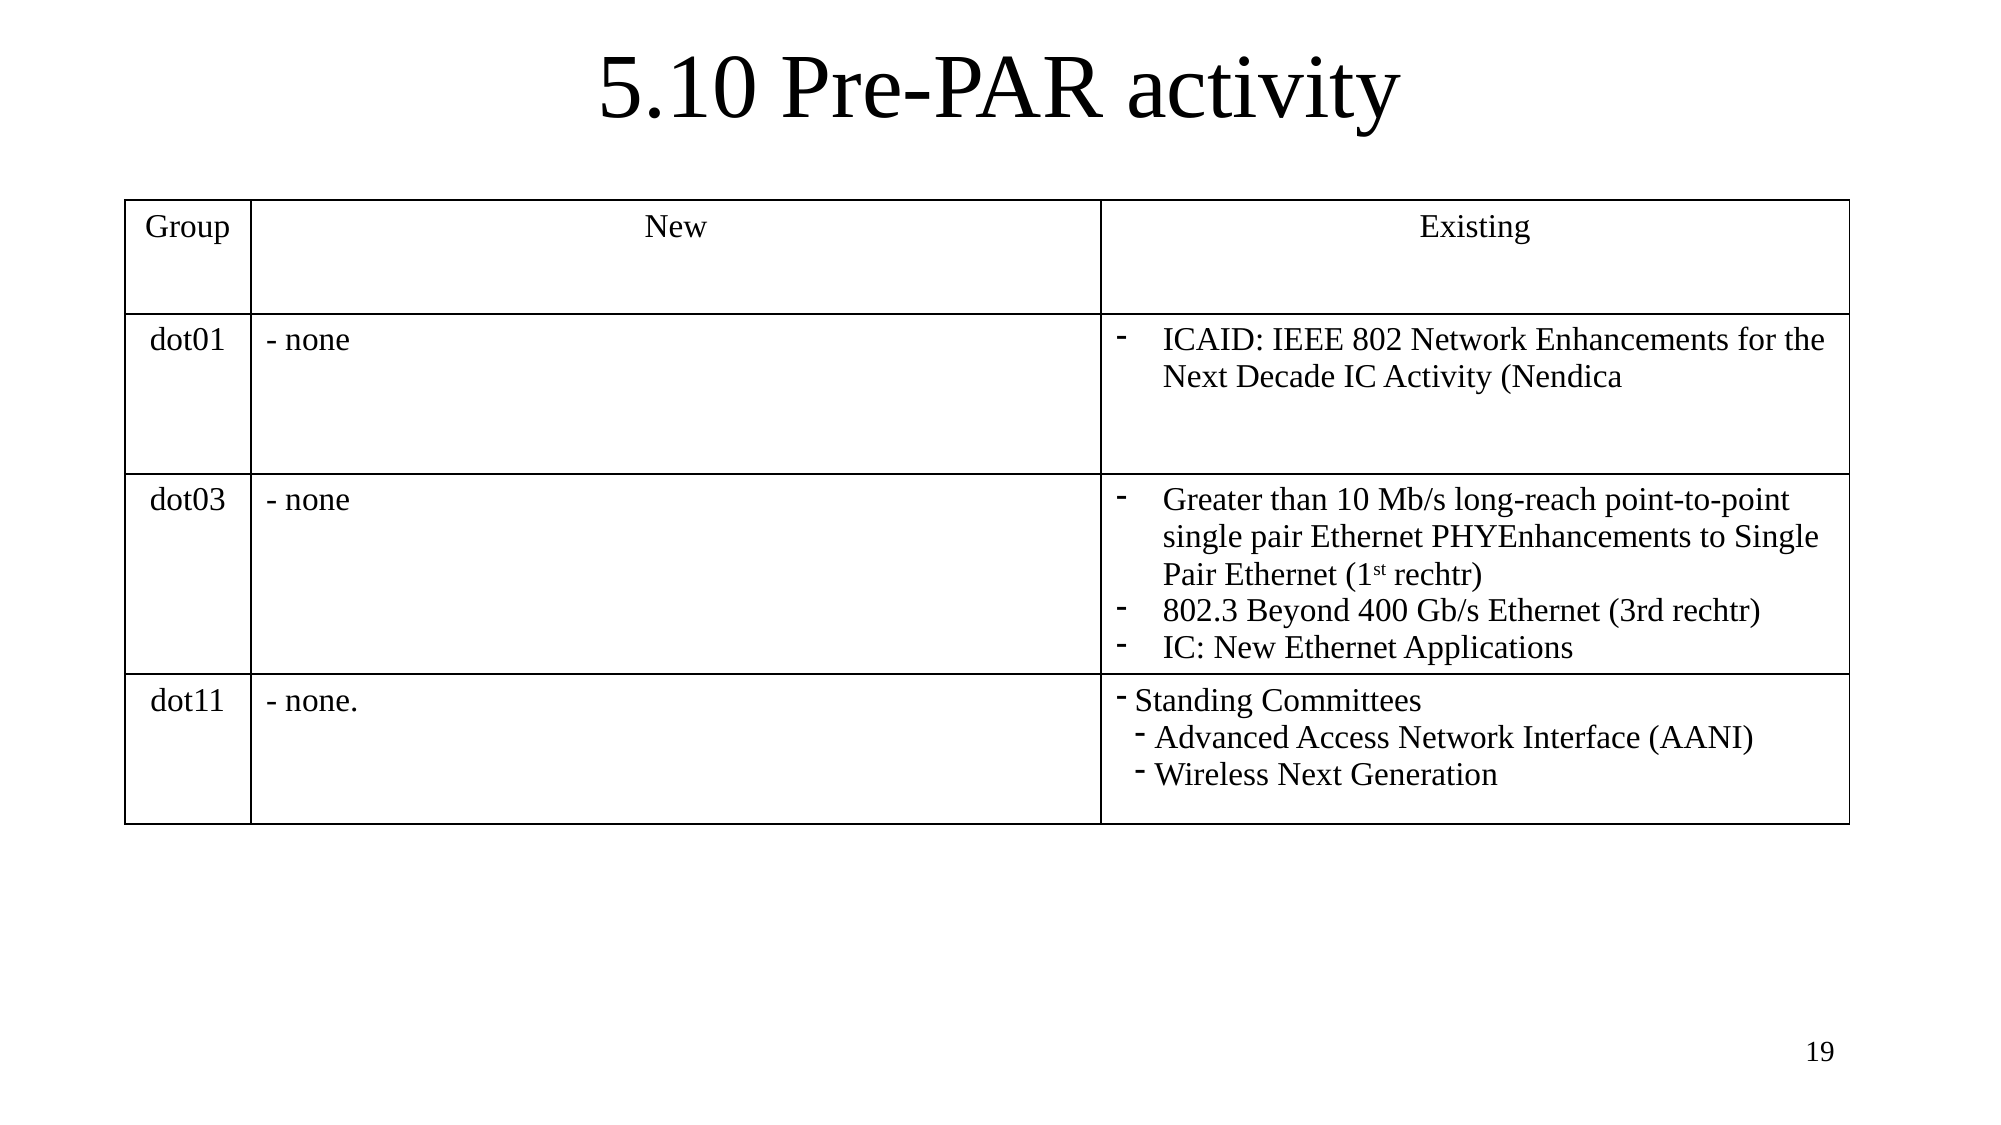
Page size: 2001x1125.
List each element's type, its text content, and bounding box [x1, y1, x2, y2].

title 5.10 Pre-PAR activity [362, 24, 1638, 138]
table_cell dot03 [126, 475, 250, 673]
table_cell ICAID: IEEE 802 Network Enhancements for the Next Decade IC Activity (Nendica [1102, 315, 1849, 473]
table_cell dot11 [126, 675, 250, 823]
table_cell dot01 [126, 315, 250, 473]
table_header Existing [1102, 201, 1849, 313]
table_cell - none. [252, 675, 1100, 823]
table_cell Greater than 10 Mb/s long-reach point-to-point single pair Ethernet PHYEnhancements to Single Pair Ethernet (1st rechtr) 802.3 Beyond 400 Gb/s Ethernet (3rd rechtr) IC: New Ethernet Applications [1102, 475, 1849, 673]
table_header New [252, 201, 1100, 313]
table_cell - none [252, 315, 1100, 473]
table_header Group [126, 201, 250, 313]
table_cell Standing Committees Advanced Access Network Interface (AANI) Wireless Next Generation [1102, 675, 1849, 823]
table_cell - none [252, 475, 1100, 673]
slide_number 19 [1433, 1024, 1851, 1101]
